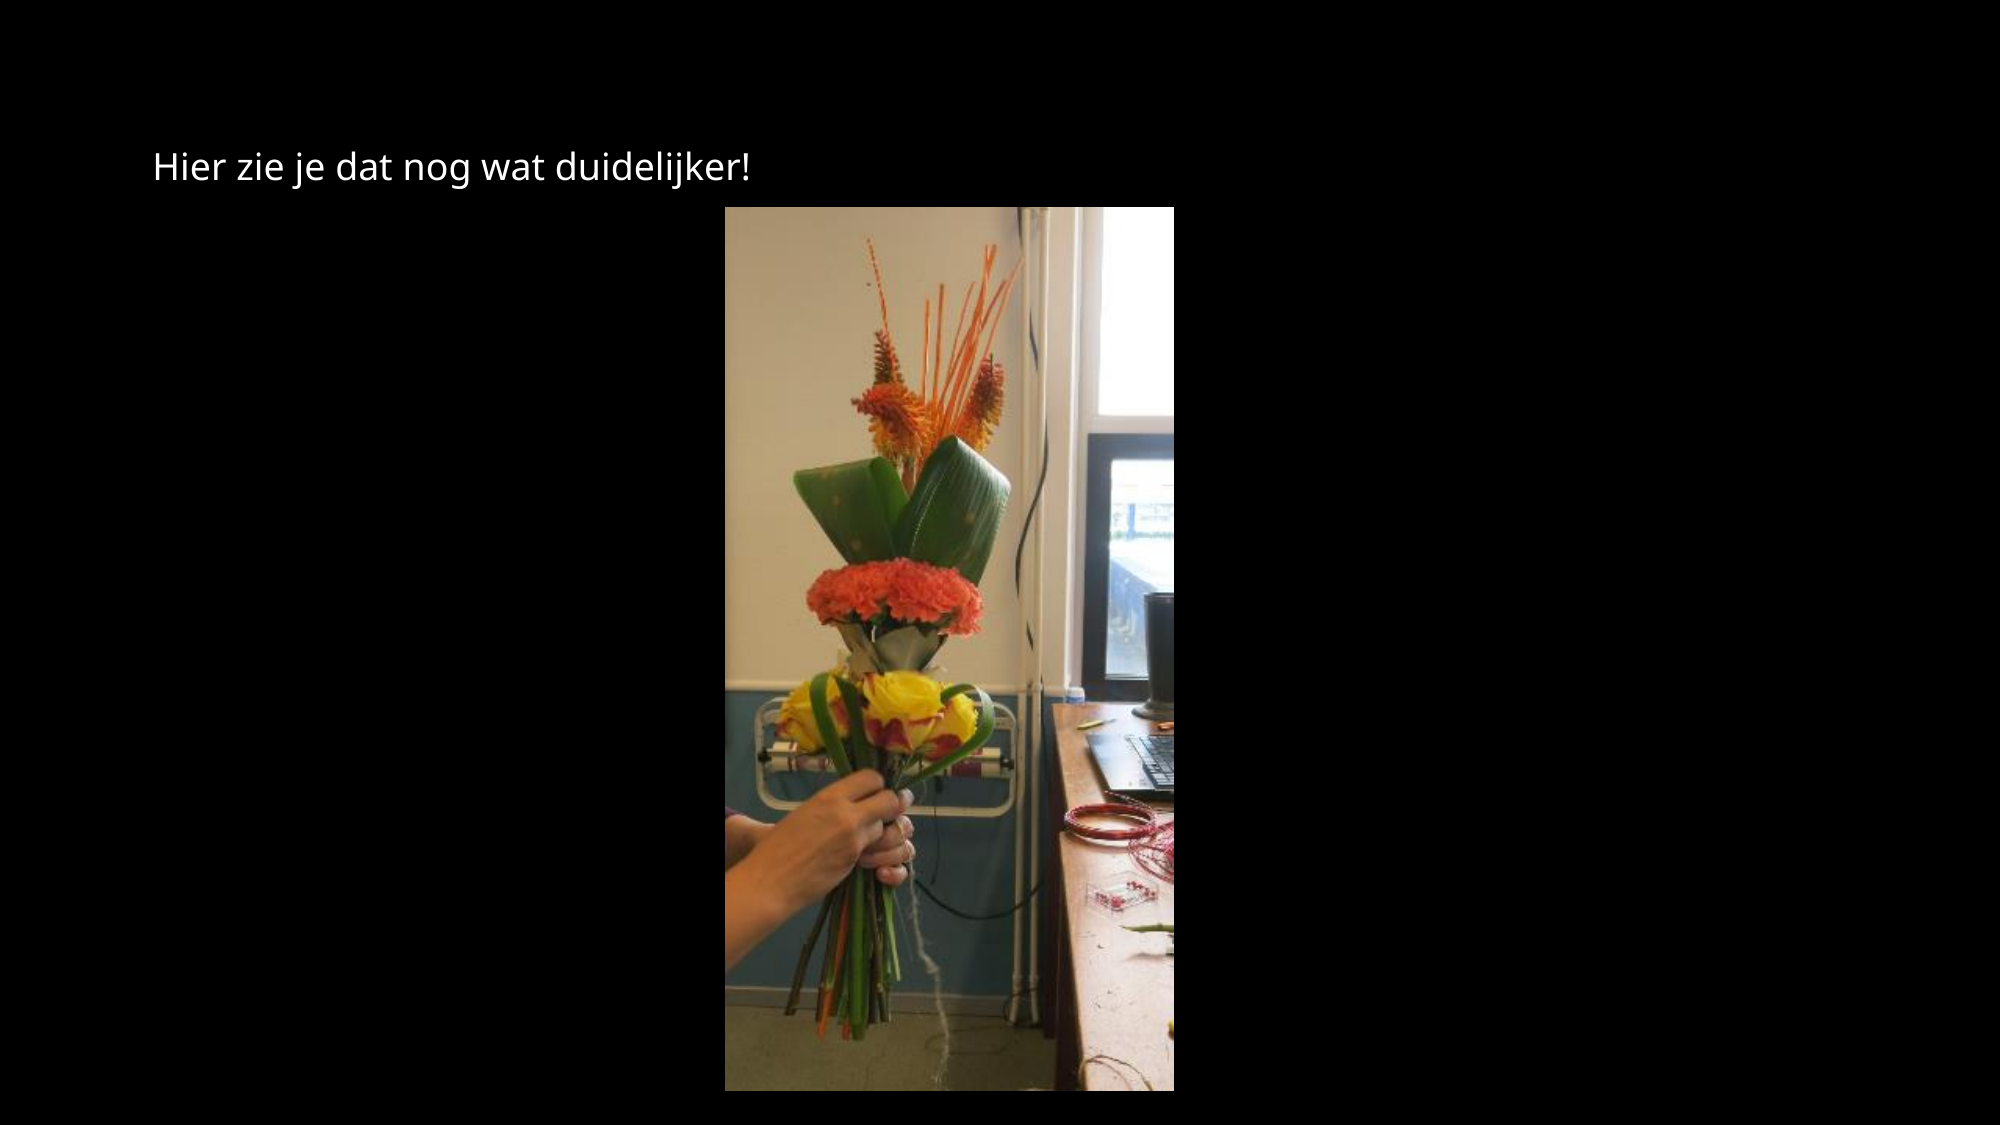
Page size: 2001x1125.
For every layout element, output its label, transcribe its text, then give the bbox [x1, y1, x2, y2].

picture [725, 207, 1174, 1092]
title Hier zie je dat nog wat duidelijker! [137, 59, 1863, 278]
